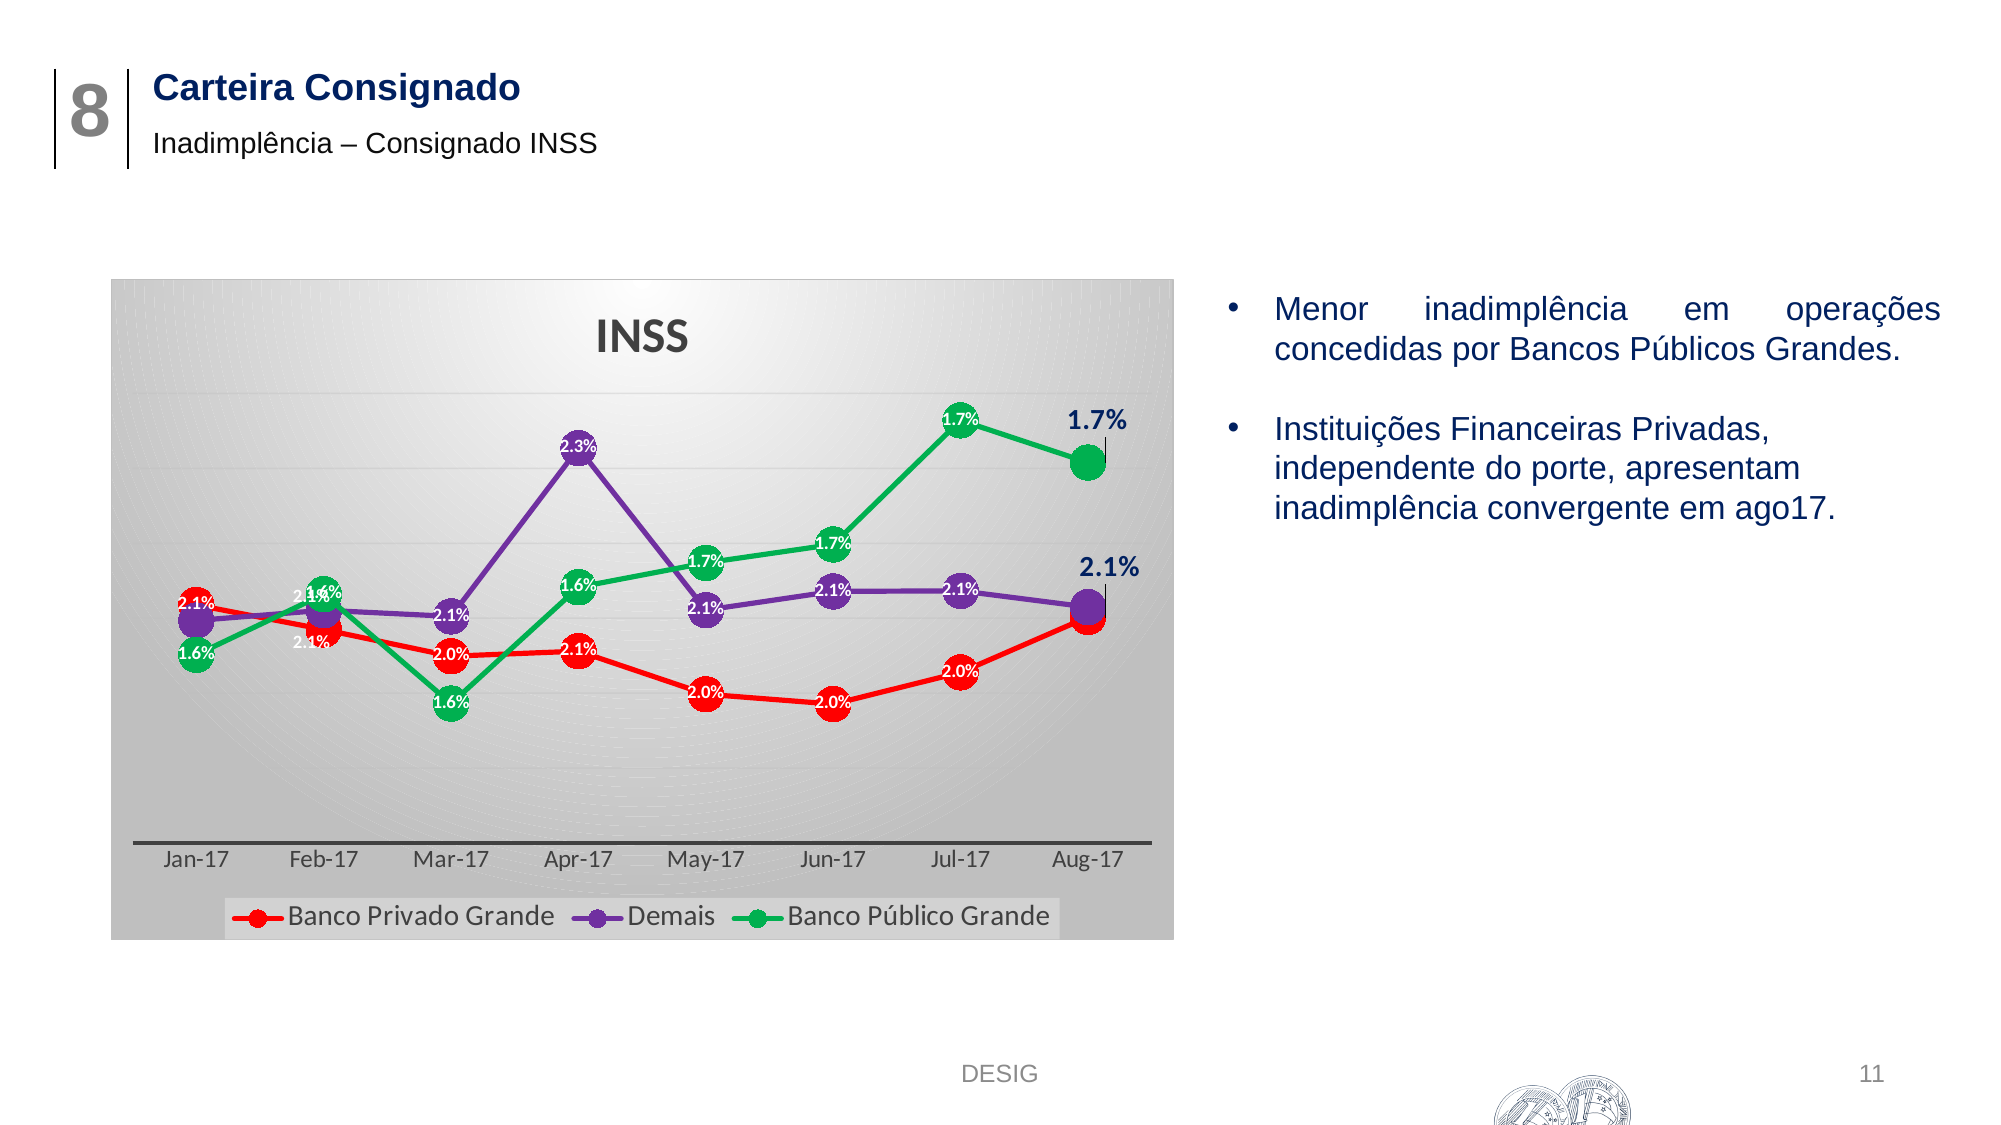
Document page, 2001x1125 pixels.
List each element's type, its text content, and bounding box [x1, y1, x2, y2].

text_box Menor inadimplência em operações concedidas por Bancos Públicos Grandes. Instituições Financeiras Privadas, independente do porte, apresentam inadimplência convergente em ago17. [1212, 279, 1957, 534]
text_box Carteira Consignado Inadimplência – Consignado INSS [137, 60, 1449, 186]
slide_number 11 [1433, 1042, 1900, 1103]
picture [1490, 1070, 1634, 1125]
footer DESIG [683, 1042, 1317, 1103]
text_box 8 [55, 54, 116, 179]
chart [110, 278, 1174, 941]
